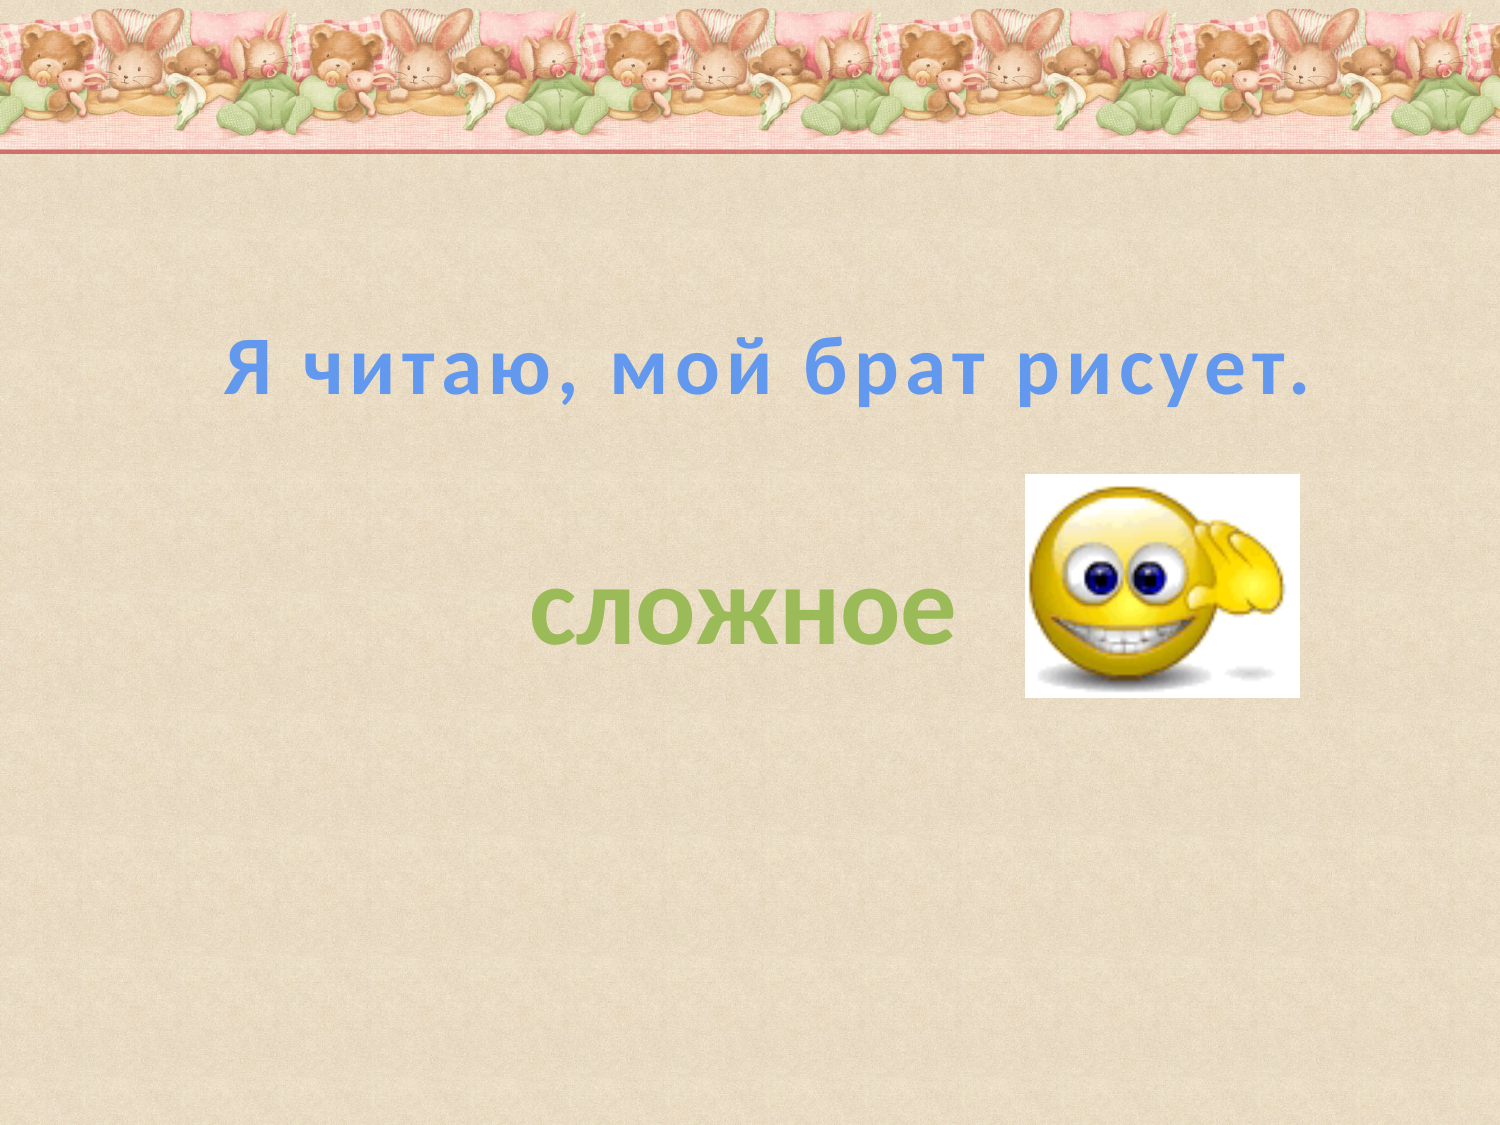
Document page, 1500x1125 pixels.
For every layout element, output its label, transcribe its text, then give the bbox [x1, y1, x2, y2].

text_box сложное [399, 524, 1019, 675]
picture [0, 0, 1500, 1125]
text_box Я читаю, мой брат рисует. [209, 274, 1359, 425]
